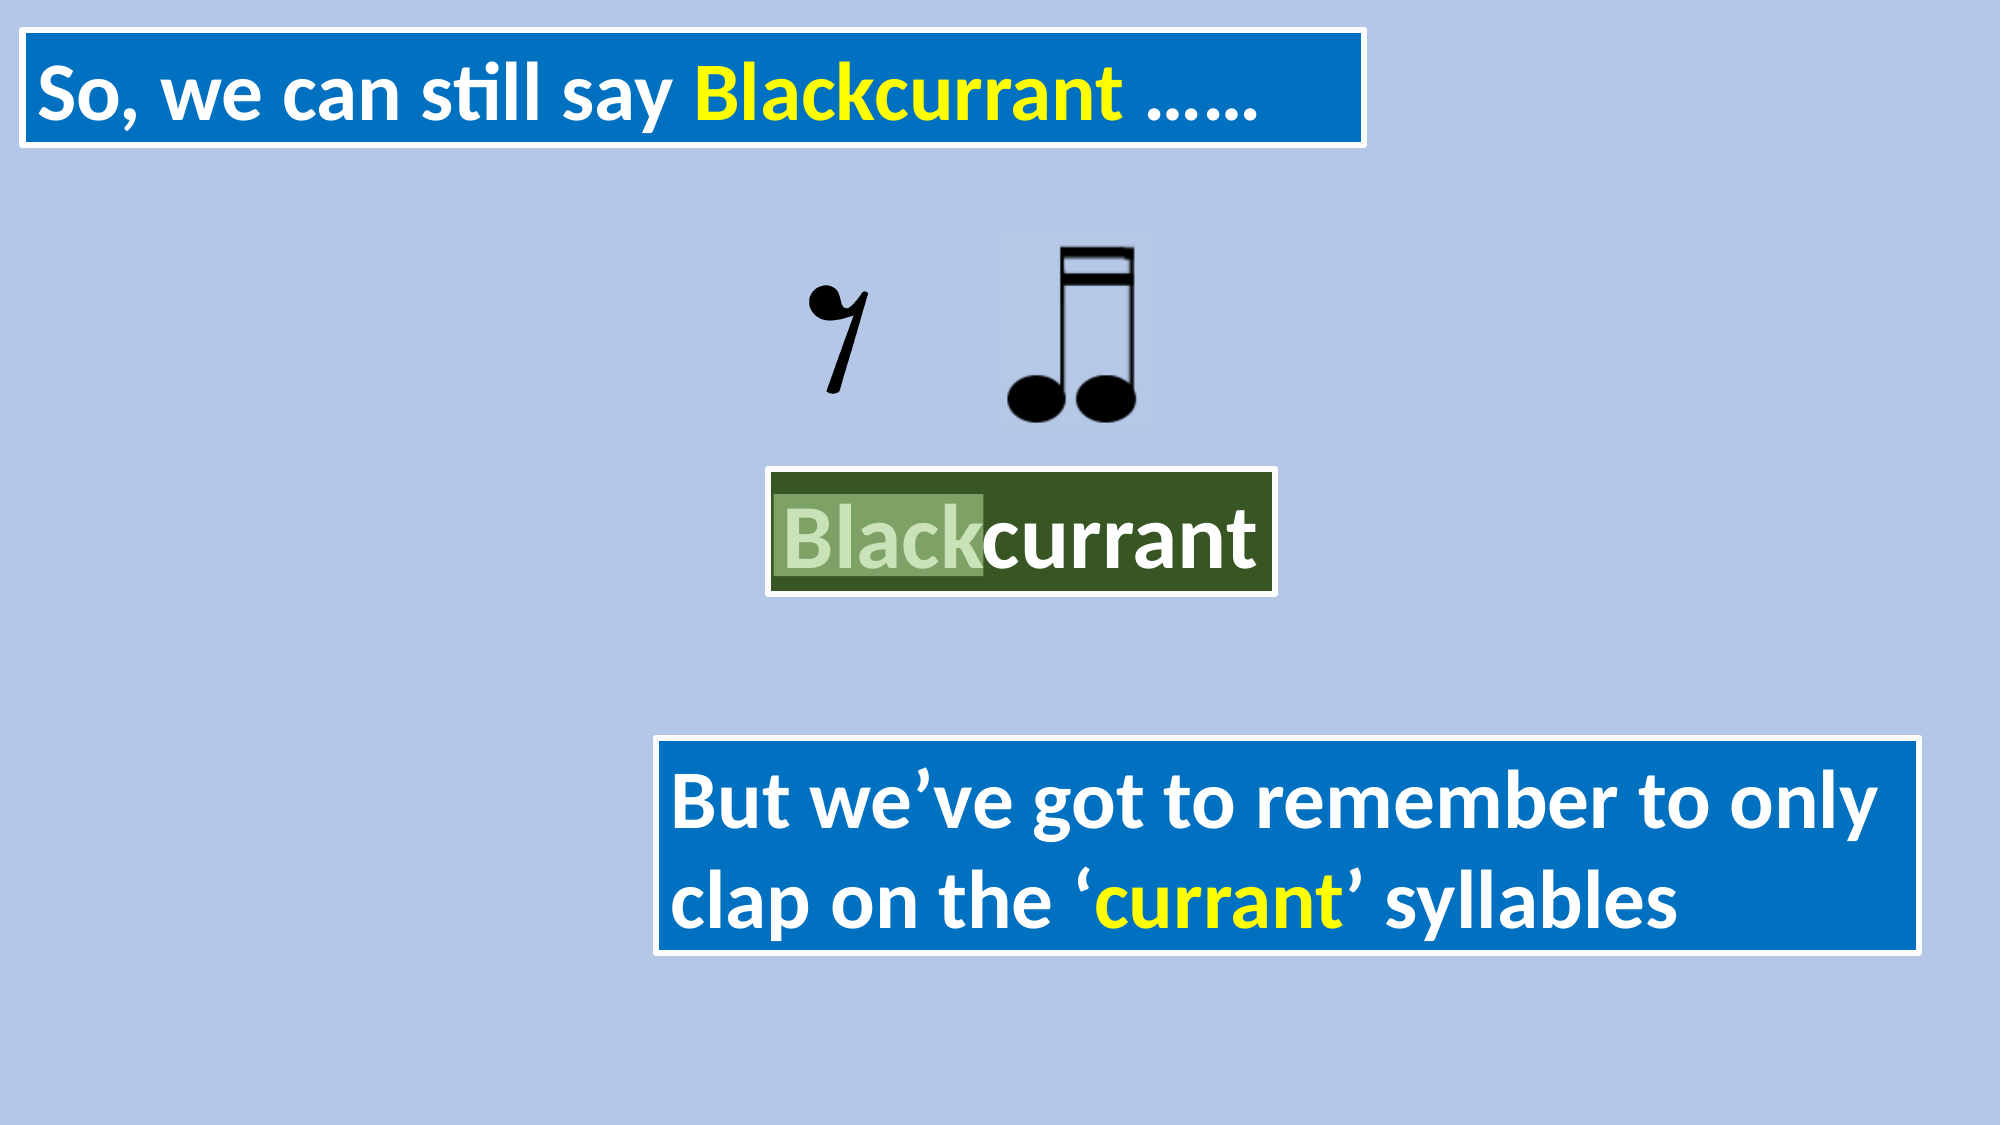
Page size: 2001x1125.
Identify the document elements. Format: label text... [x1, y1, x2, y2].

picture [999, 230, 1154, 430]
picture [806, 282, 871, 399]
text_box But we’ve got to remember to only clap on the ‘currant’ syllables [655, 738, 1920, 953]
text_box Blackcurrant [768, 469, 1275, 594]
text_box [773, 493, 984, 577]
text_box So, we can still say Blackcurrant …… [22, 30, 1364, 145]
